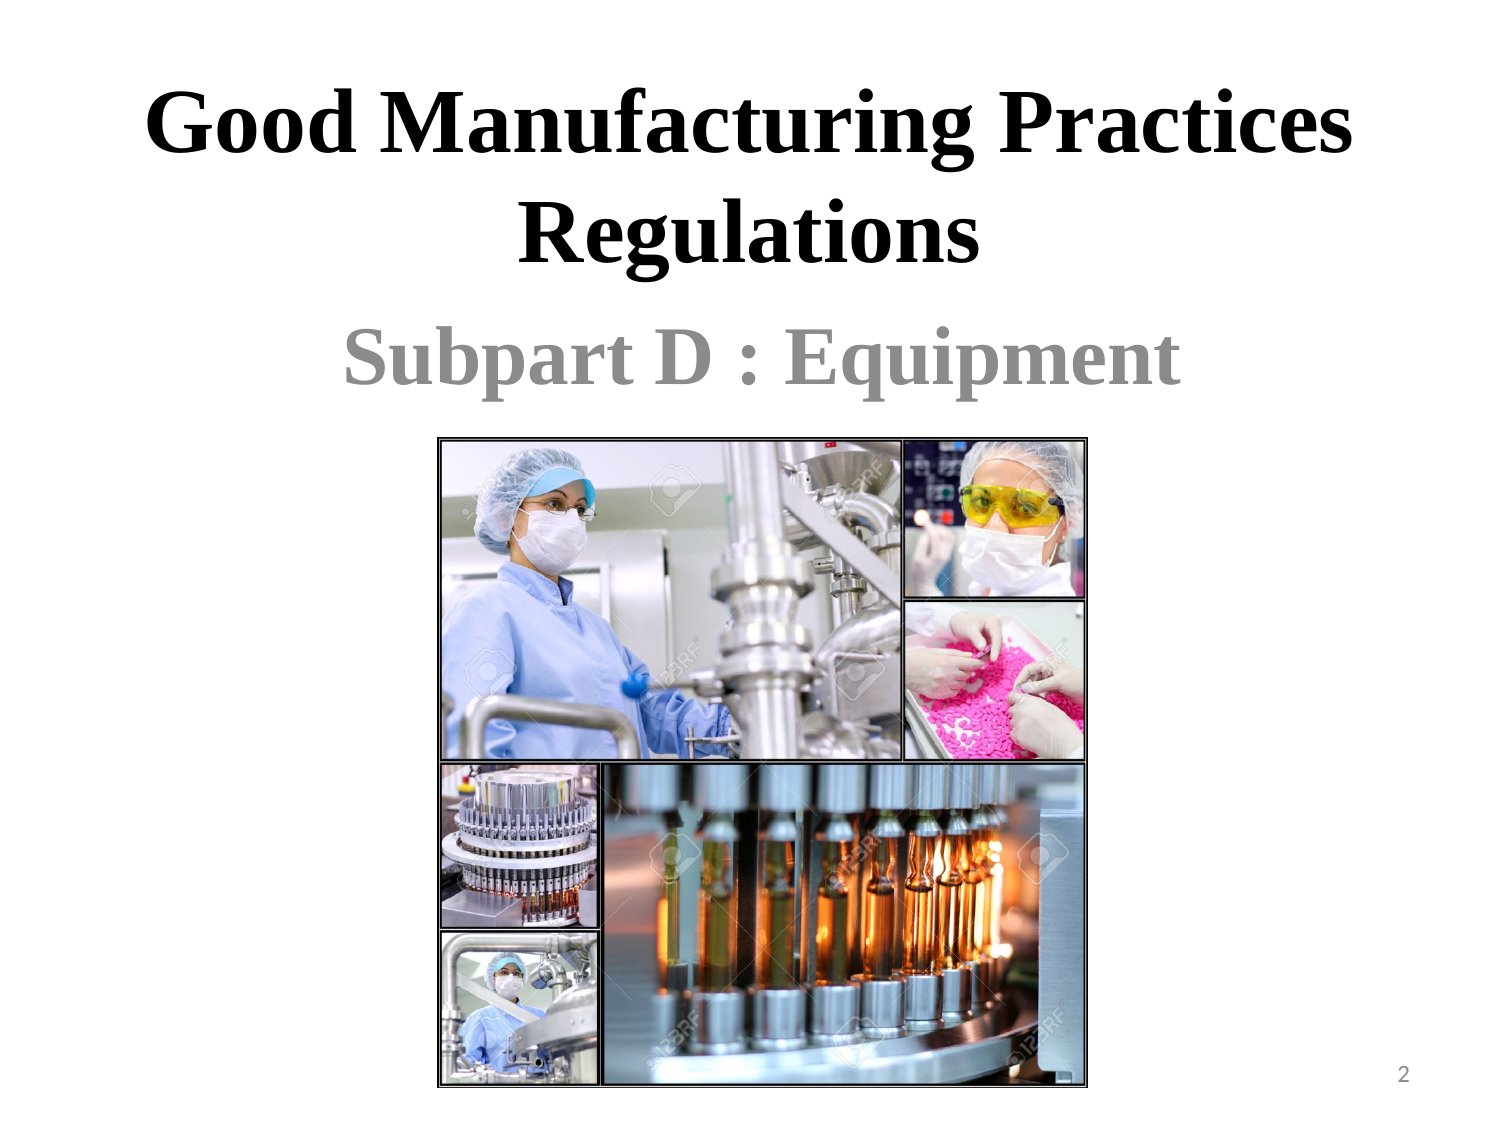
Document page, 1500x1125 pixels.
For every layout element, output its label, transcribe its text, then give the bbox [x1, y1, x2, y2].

title Good Manufacturing Practices Regulations [112, 50, 1388, 292]
subtitle Subpart D : Equipment [237, 293, 1288, 582]
picture [437, 437, 1088, 1089]
slide_number 2 [1074, 1042, 1425, 1103]
